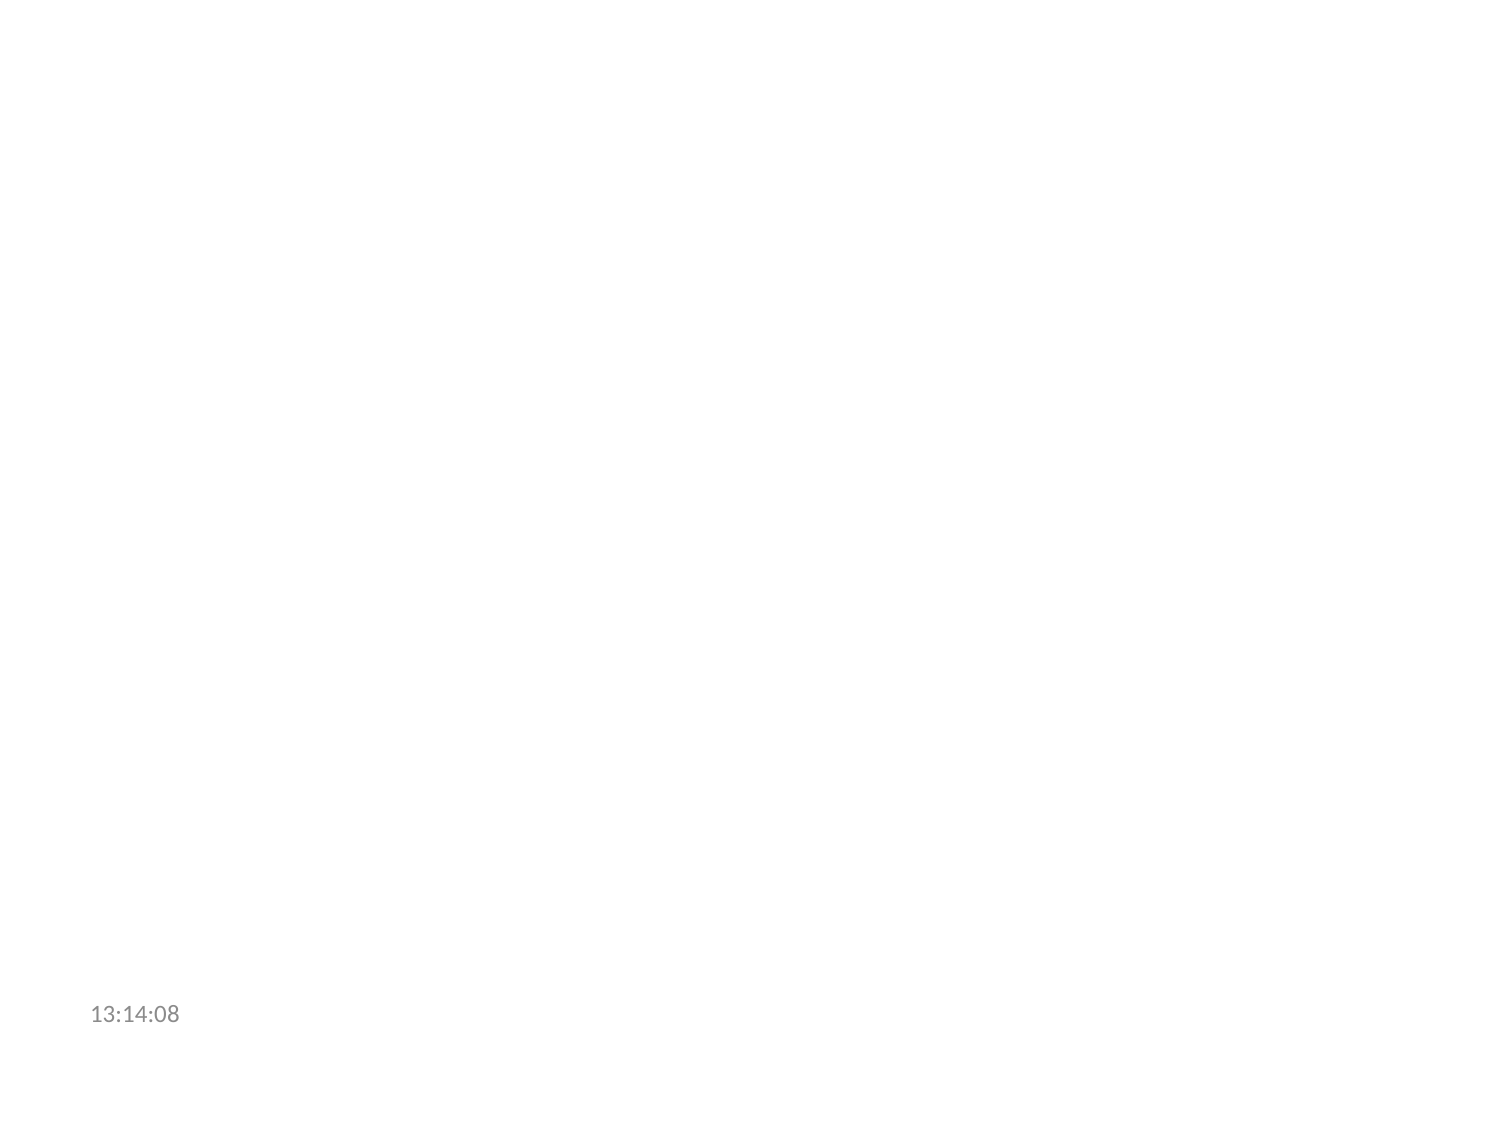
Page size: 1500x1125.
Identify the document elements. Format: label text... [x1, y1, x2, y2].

text_box 15:35:09 [75, 982, 425, 1043]
